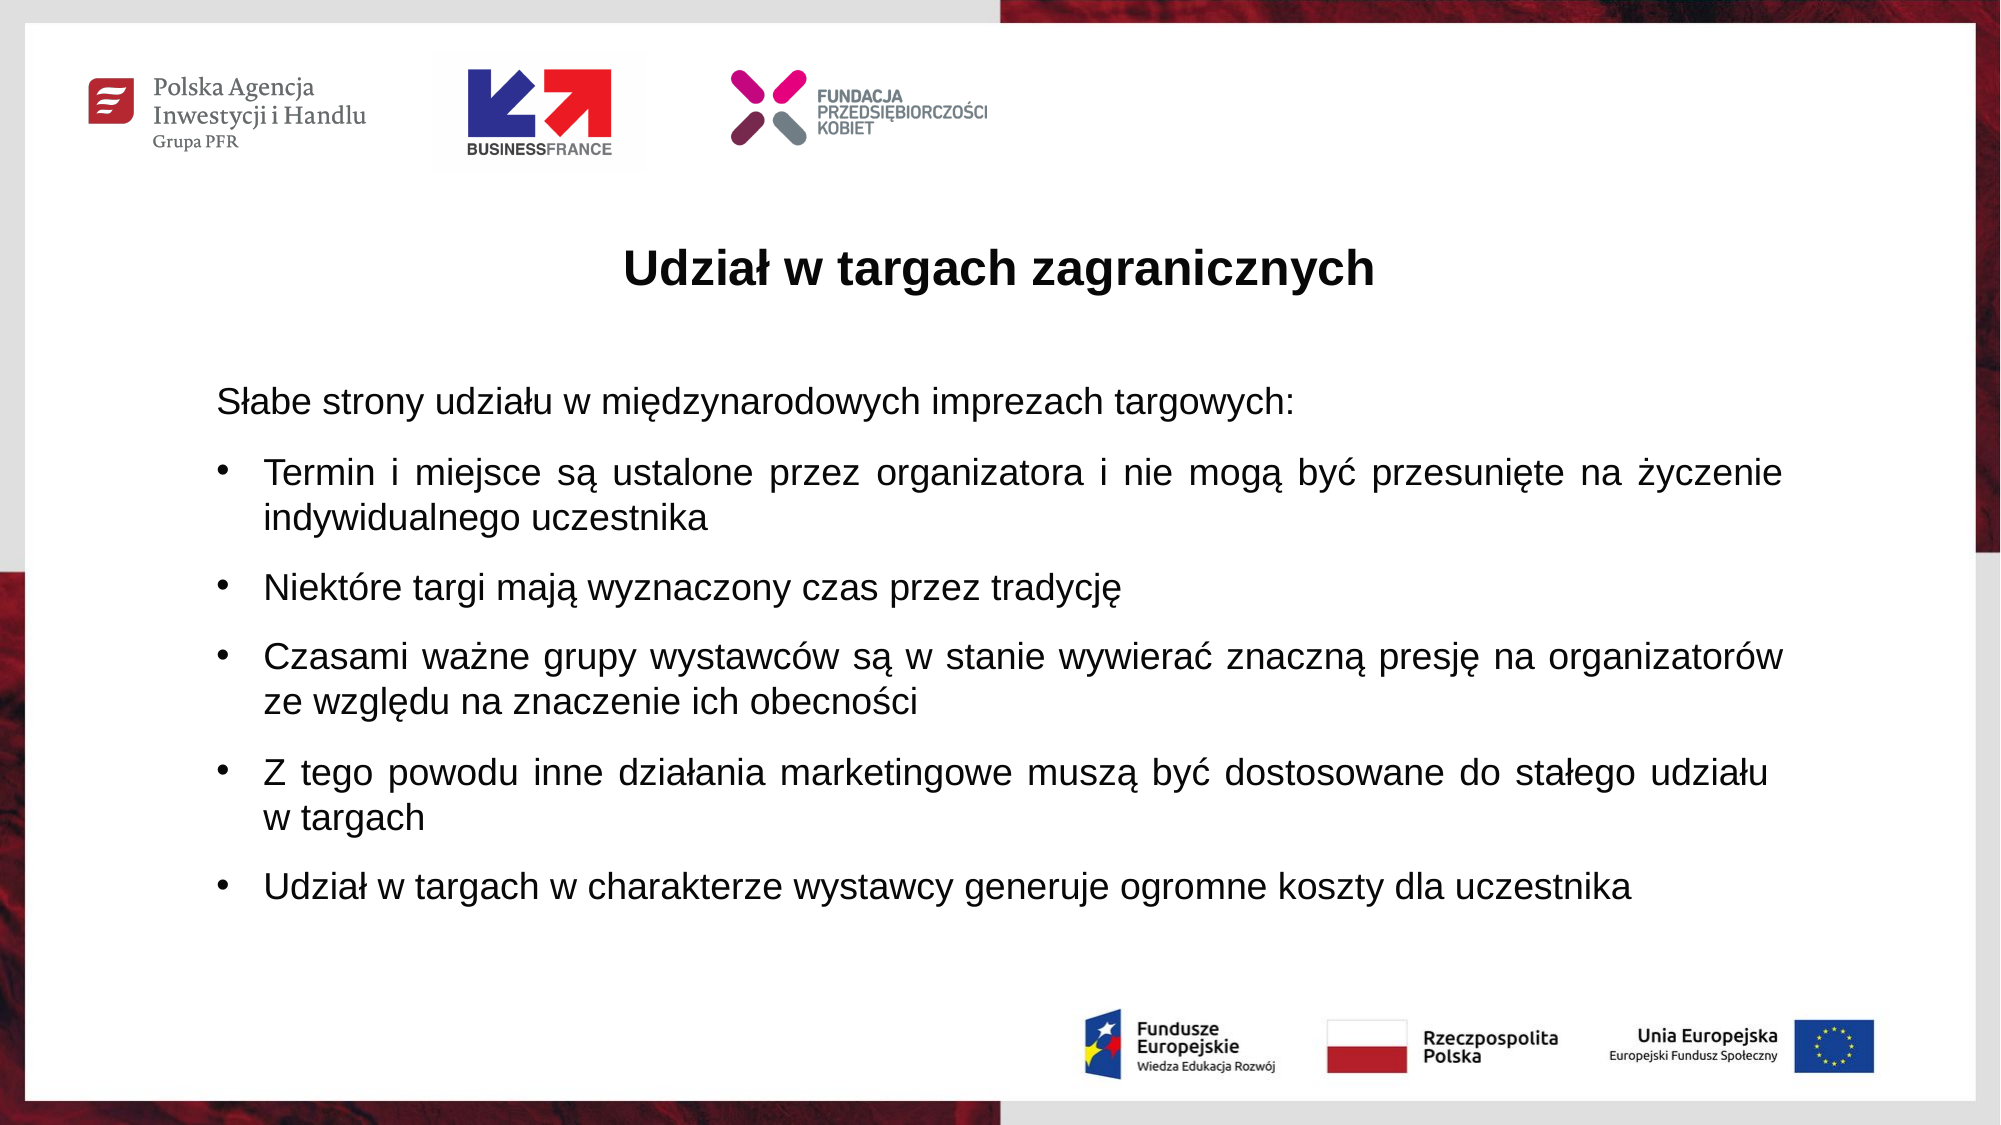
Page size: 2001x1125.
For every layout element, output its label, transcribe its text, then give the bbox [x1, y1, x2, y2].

text_box Udział w targach zagranicznych [453, 231, 1547, 300]
text_box Słabe strony udziału w międzynarodowych imprezach targowych: Termin i miejsce są ustalone przez organizatora i nie mogą być przesunięte na życzenie indywidualnego uczestnika Niektóre targi mają wyznaczony czas przez tradycję Czasami ważne grupy wystawców są w stanie wywierać znaczną presję na organizatorów ze względu na znaczenie ich obecności Z tego powodu inne działania marketingowe muszą być dostosowane do stałego udziału w targach Udział w targach w charakterze wystawcy generuje ogromne koszty dla uczestnika [212, 373, 1788, 912]
picture [0, 0, 2001, 1125]
